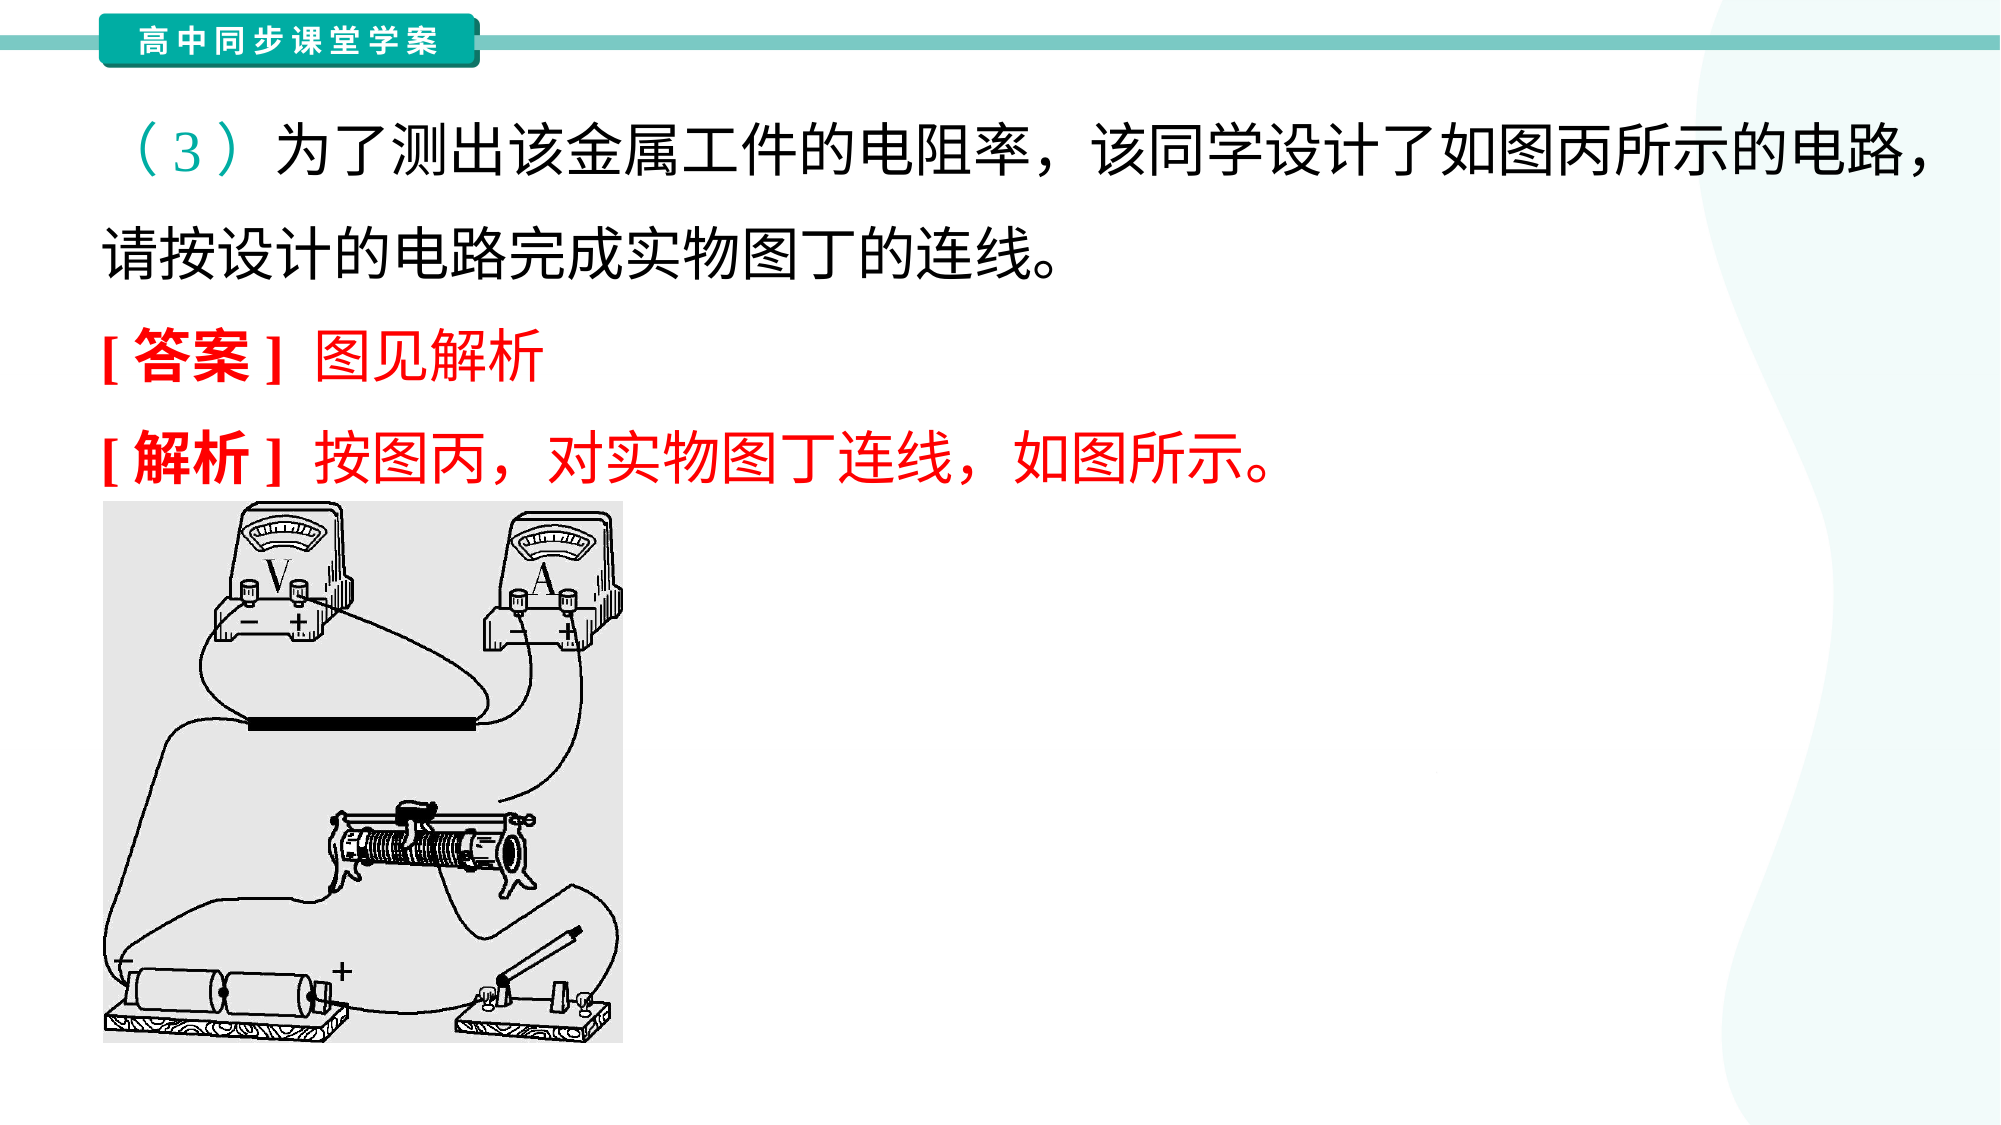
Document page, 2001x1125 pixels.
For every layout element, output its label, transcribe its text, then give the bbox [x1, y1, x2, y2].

text_box [解析] 按图丙，对实物图丁连线，如图所示。 [100, 389, 1899, 480]
text_box （3）为了测出该金属工件的电阻率，该同学设计了如图丙所示的电路， 请按设计的电路完成实物图丁的连线。 [100, 76, 1899, 277]
picture [0, 0, 2000, 1125]
text_box [答案] 图见解析 [100, 287, 1899, 379]
